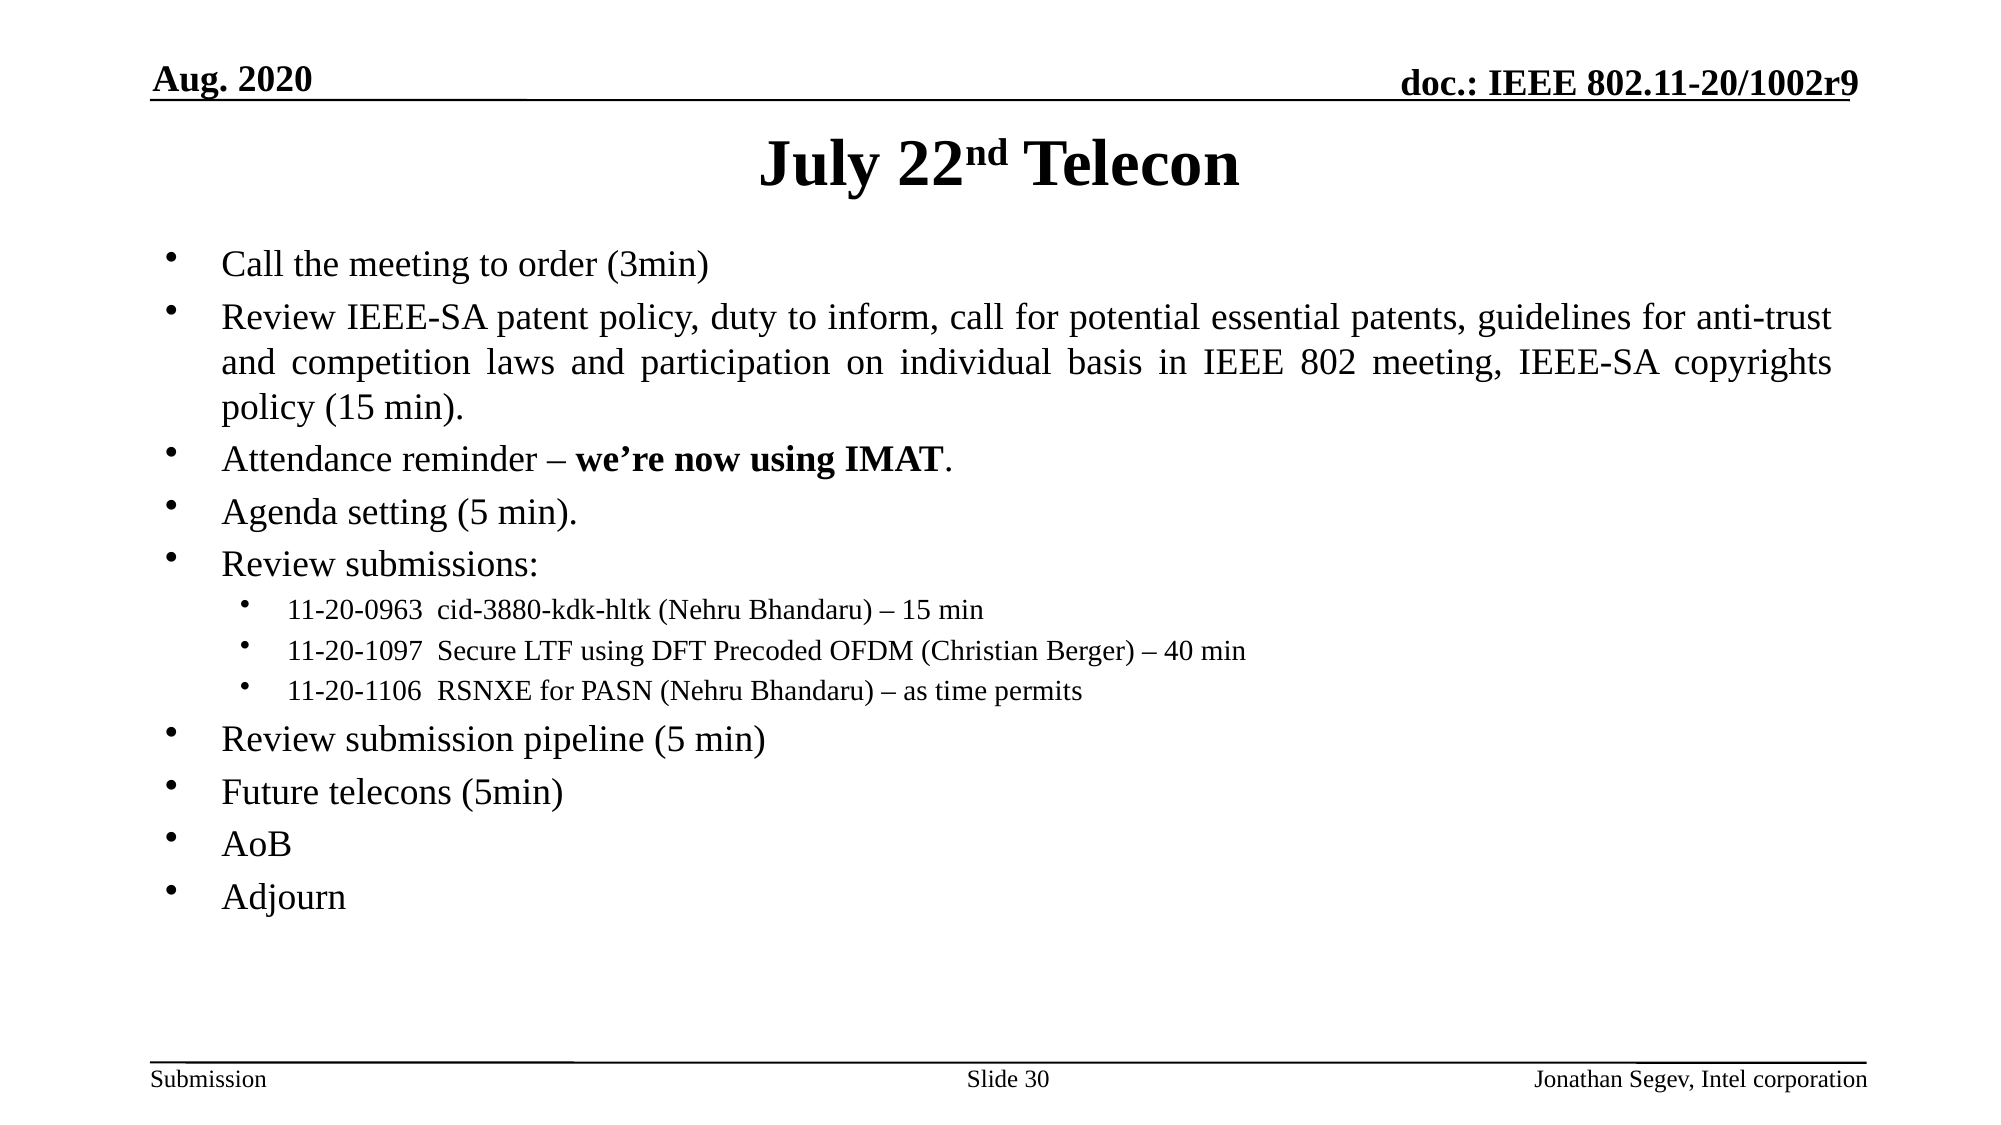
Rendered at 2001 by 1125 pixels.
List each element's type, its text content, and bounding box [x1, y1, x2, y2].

slide_number Slide 30 [950, 1061, 1067, 1123]
title July 22nd Telecon [149, 112, 1850, 205]
footer Jonathan Segev, Intel corporation [1171, 1061, 1869, 1093]
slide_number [152, 54, 563, 100]
list Call the meeting to order (3min) Review IEEE-SA patent policy, duty to inform, call for potential essential patents, guidelines for anti-trust and competition laws and participation on individual basis in IEEE 802 meeting, IEEE-SA copyrights policy (15 min). Attendance reminder – we’re now using IMAT. Agenda setting (5 min). Review submissions: 11-20-0963 cid-3880-kdk-hltk (Nehru Bhandaru) – 15 min 11-20-1097 Secure LTF using DFT Precoded OFDM (Christian Berger) – 40 min 11-20-1106 RSNXE for PASN (Nehru Bhandaru) – as time permits Review submission pipeline (5 min) Future telecons (5min) AoB Adjourn [149, 231, 1850, 1000]
